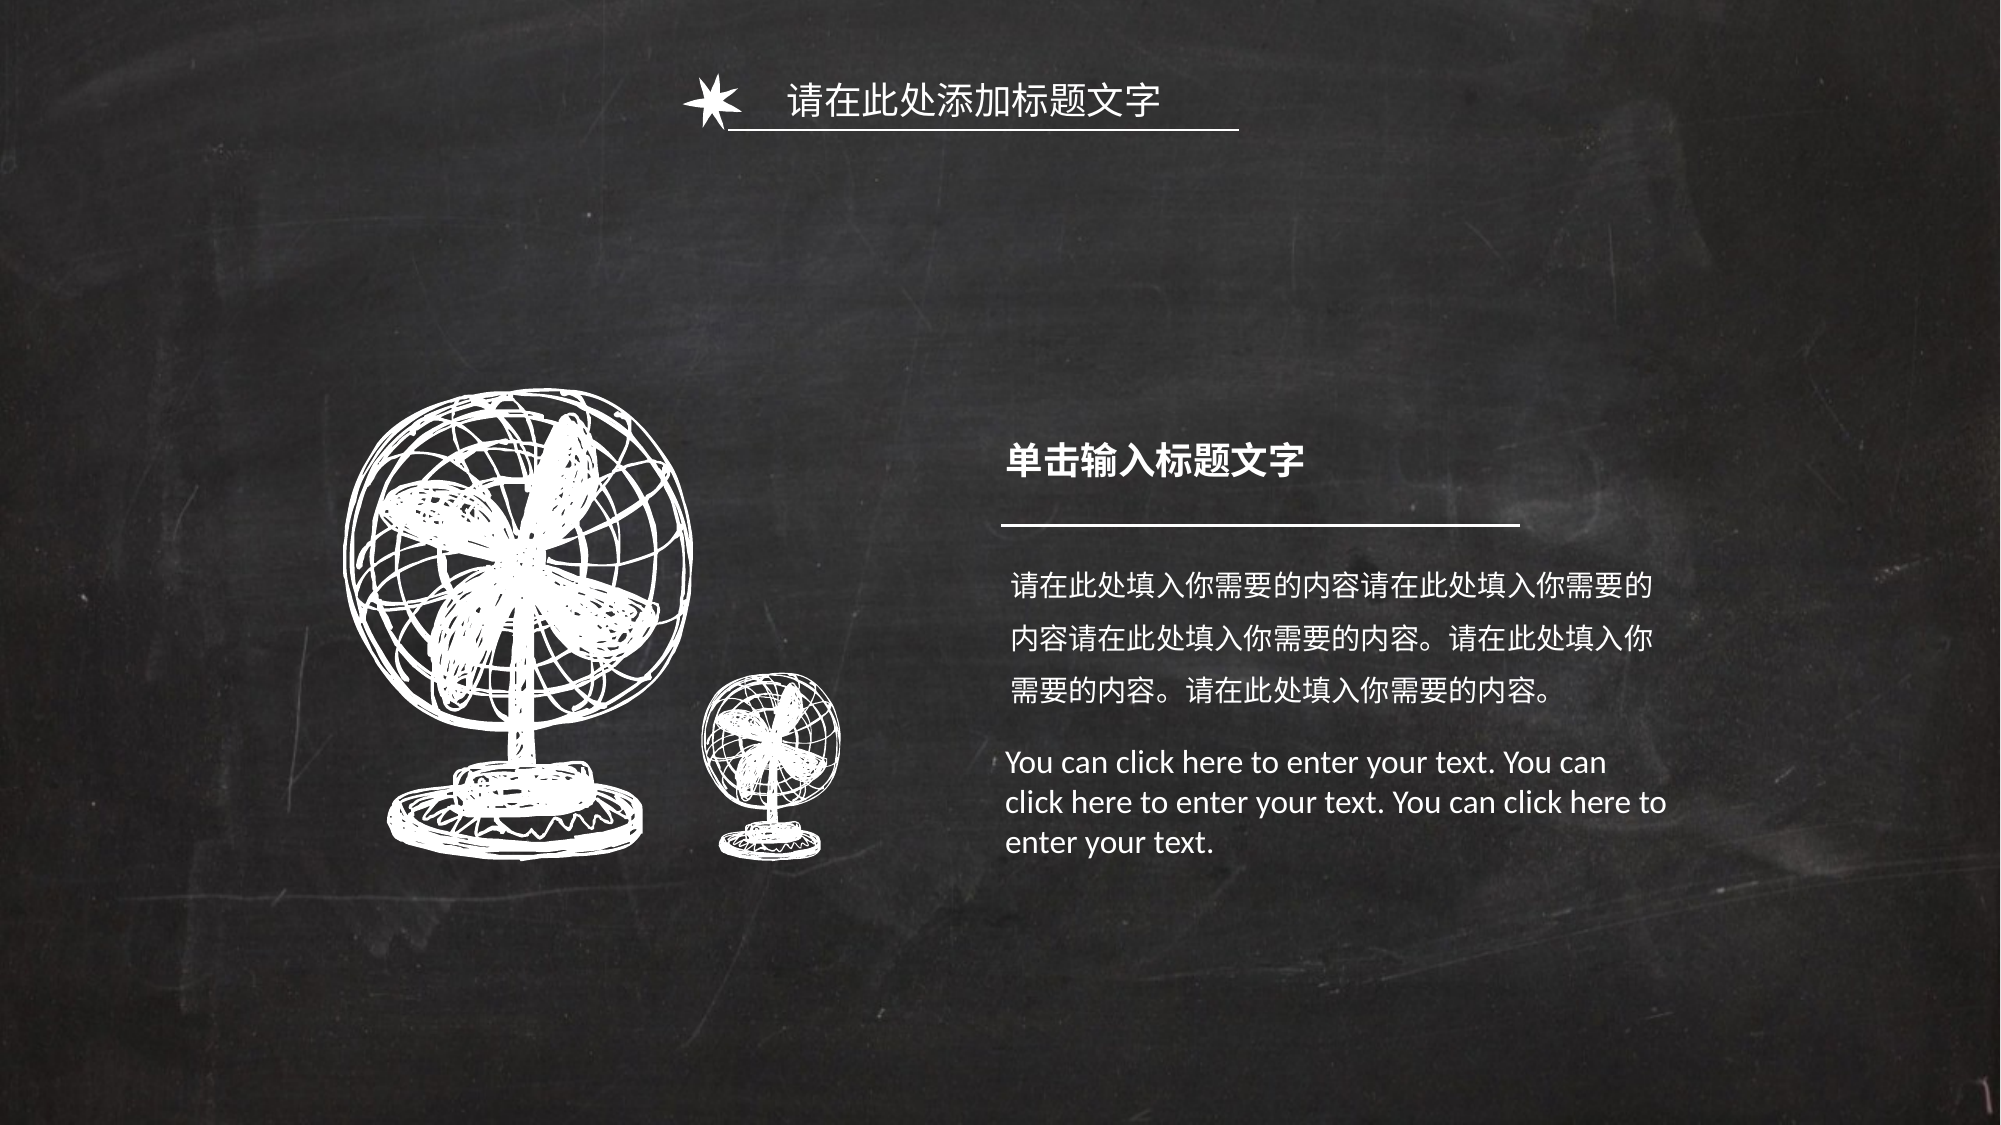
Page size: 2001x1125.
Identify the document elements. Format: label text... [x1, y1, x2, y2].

picture [0, 0, 2001, 1125]
text_box 请在此处填入你需要的内容请在此处填入你需要的内容请在此处填入你需要的内容。请在此处填入你需要的内容。请在此处填入你需要的内容。 [995, 542, 1685, 715]
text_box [697, 69, 1252, 130]
text_box 单击输入标题文字 [991, 429, 1427, 490]
text_box You can click here to enter your text. You can click here to enter your text. You can click here to enter your text. [990, 733, 1686, 868]
text_box [343, 388, 693, 862]
text_box [701, 672, 841, 862]
